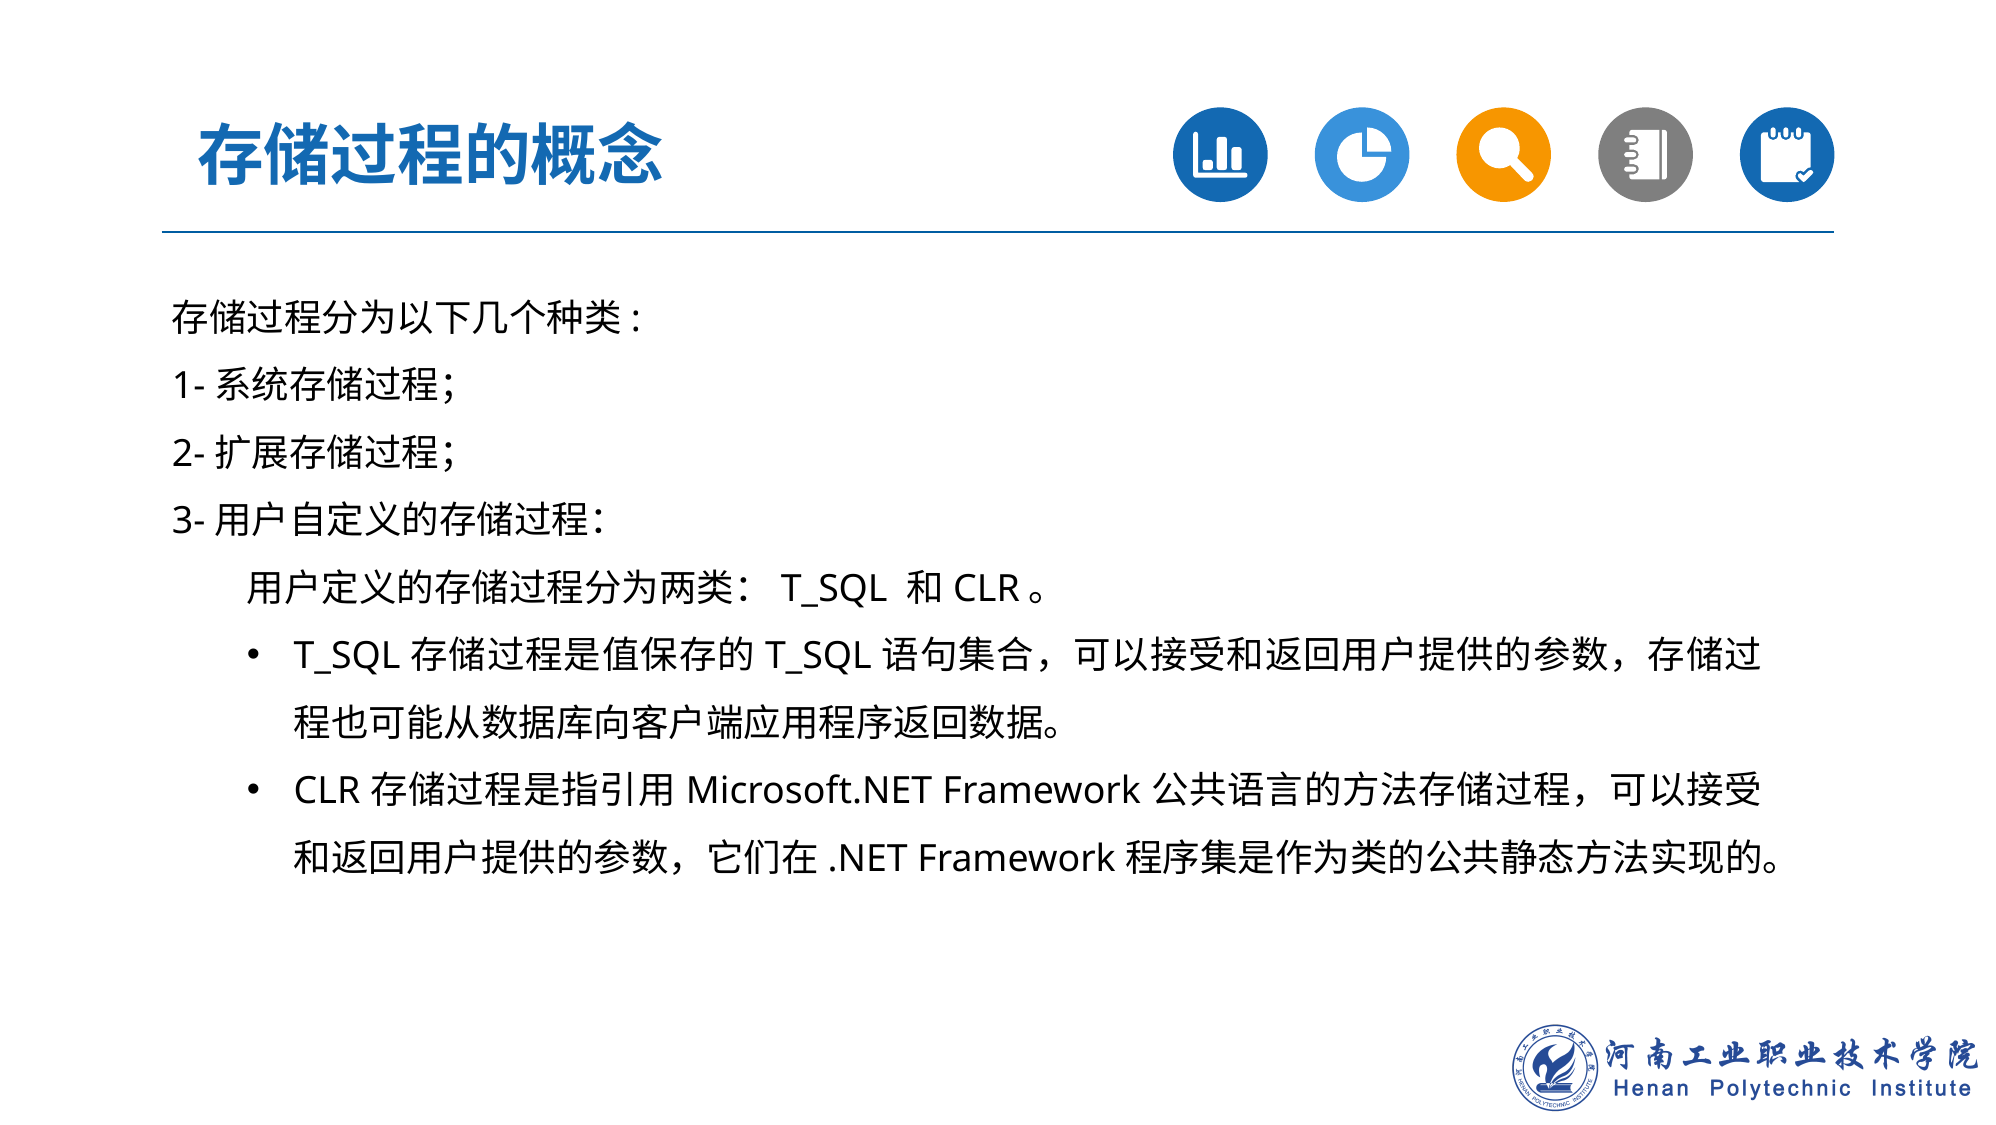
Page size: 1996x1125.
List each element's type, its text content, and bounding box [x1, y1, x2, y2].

picture [1493, 1020, 1984, 1118]
text_box 存储过程的概念 [110, 93, 752, 203]
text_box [1598, 107, 1694, 203]
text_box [1172, 107, 1268, 203]
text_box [1456, 107, 1552, 203]
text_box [1314, 107, 1410, 203]
text_box 存储过程分为以下几个种类: 1-系统存储过程； 2-扩展存储过程； 3-用户自定义的存储过程： 用户定义的存储过程分为两类：T_SQL 和CLR。 T_SQL存储过程是值保存的T_SQL语句集合，可以接受和返回用户提供的参数，存储过程也可能从数据库向客户端应用程序返回数据。 CLR存储过程是指引用Microsoft.NET Framework公共语言的方法存储过程，可以接受和返回用户提供的参数，它们在.NET Framework程序集是作为类的公共静态方法实现的。 [151, 260, 1783, 1081]
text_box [1739, 107, 1835, 203]
